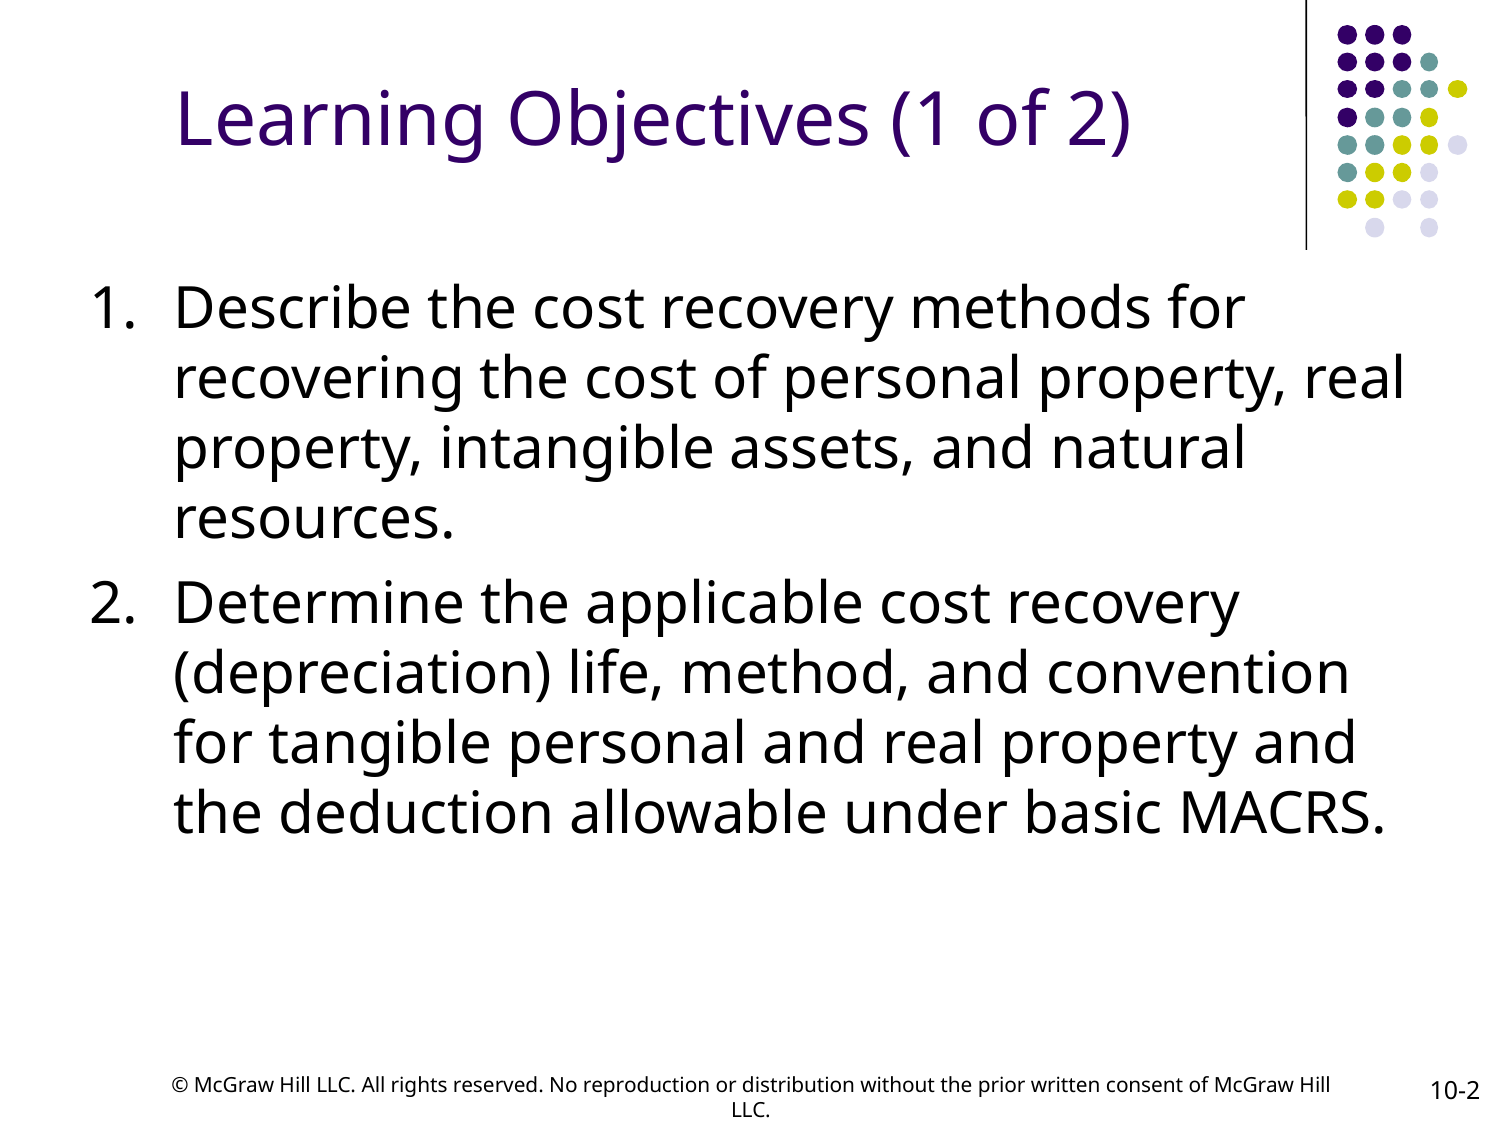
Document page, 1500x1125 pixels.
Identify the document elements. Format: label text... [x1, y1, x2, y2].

list Describe the cost recovery methods for recovering the cost of personal property, real property, intangible assets, and natural resources. Determine the applicable cost recovery (depreciation) life, method, and convention for tangible personal and real property and the deduction allowable under basic MACRS. [74, 262, 1425, 1066]
title Learning Objectives (1 of 2) [32, 8, 1275, 234]
slide_number 10-2 [1345, 1061, 1496, 1122]
